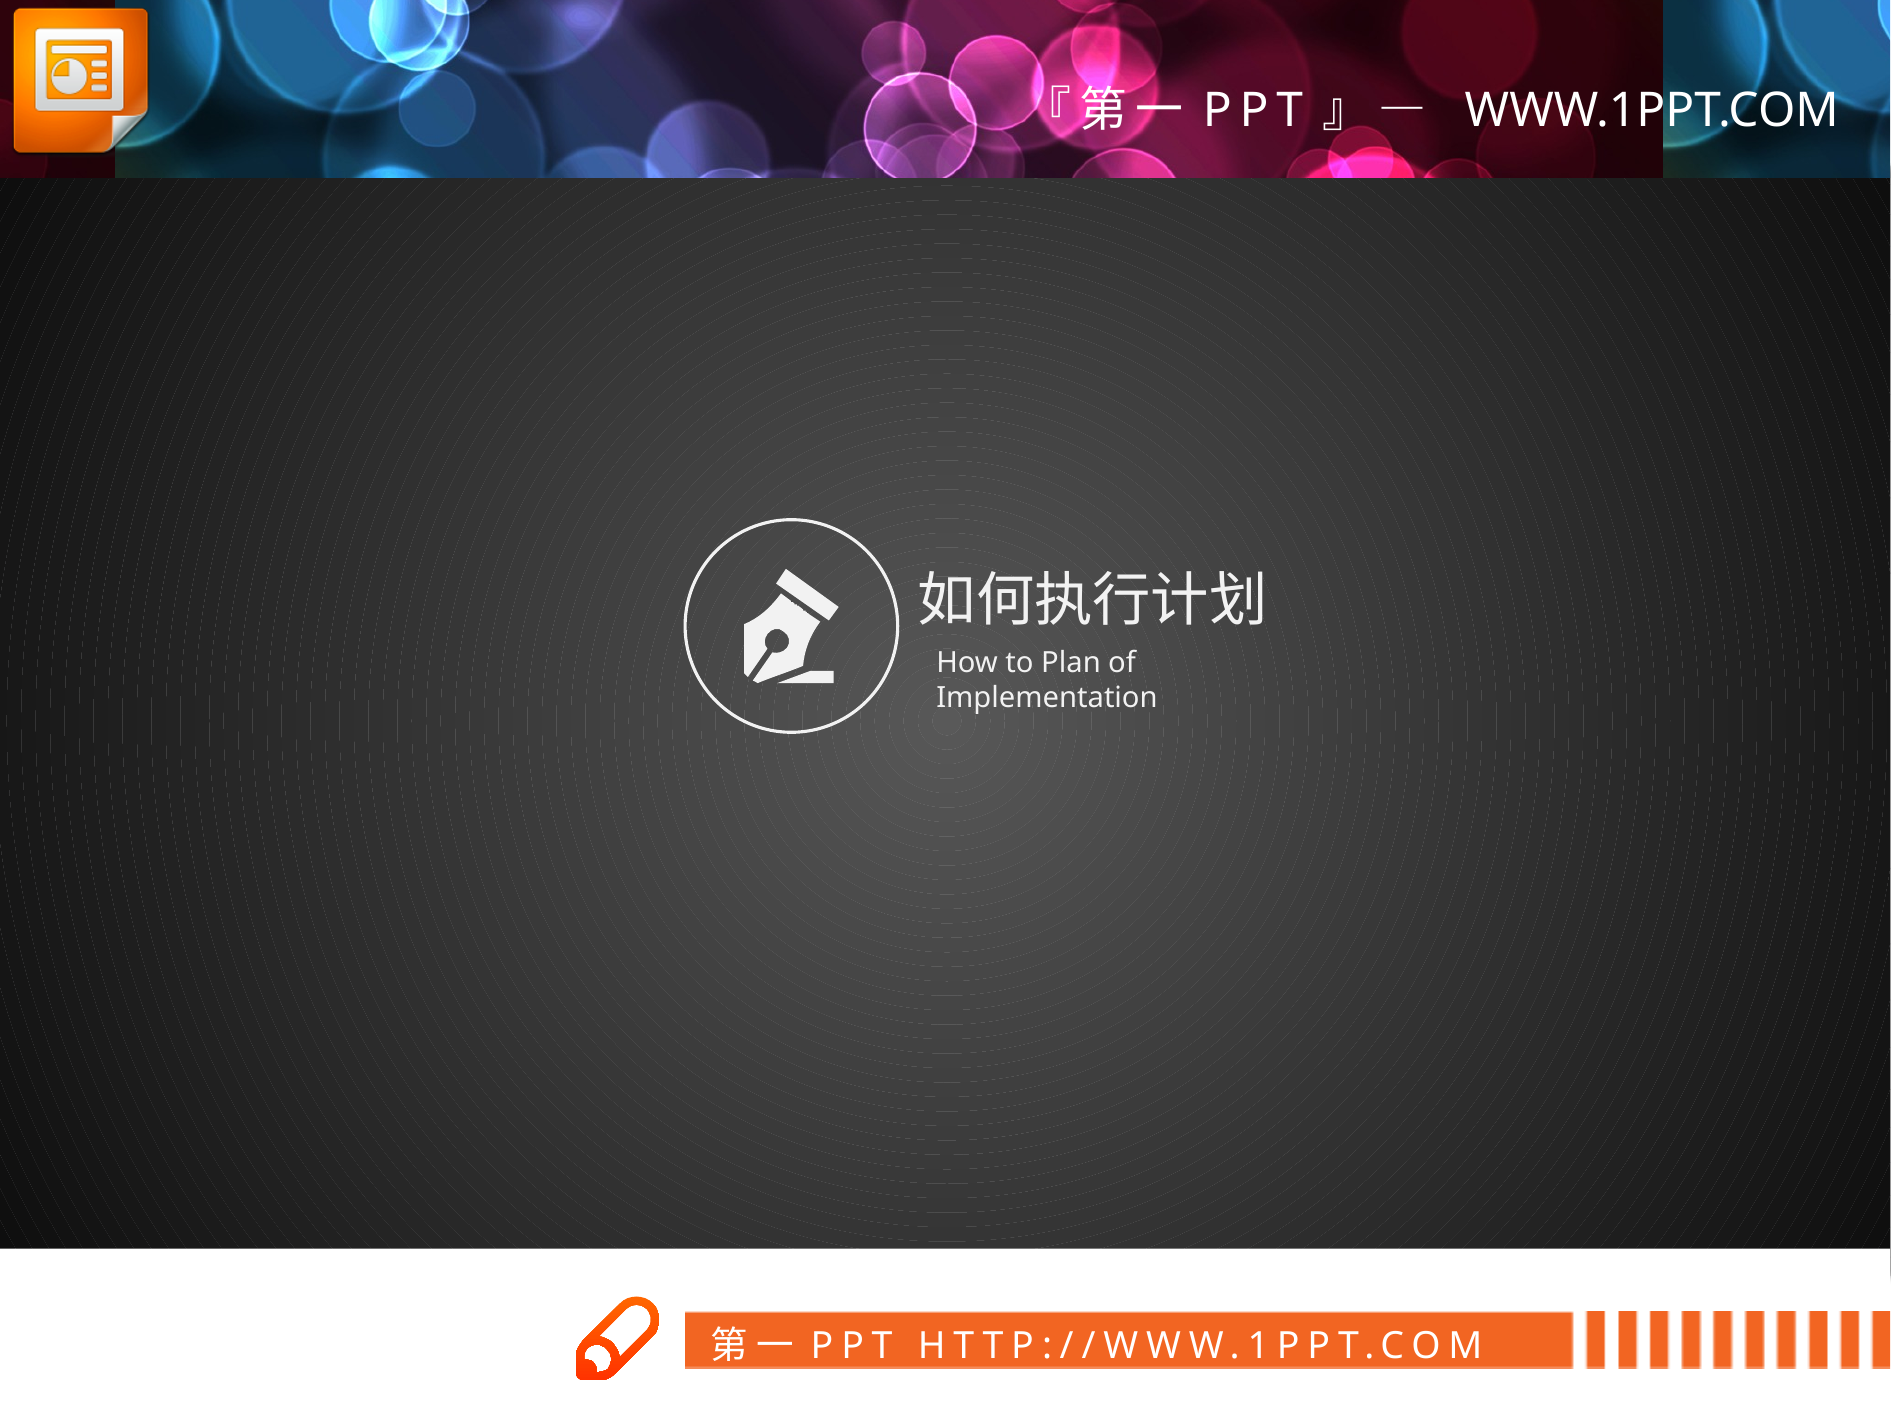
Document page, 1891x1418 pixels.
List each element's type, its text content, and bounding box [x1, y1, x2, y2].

picture [685, 1311, 1891, 1369]
text_box How to Plan of Implementation [921, 636, 1318, 722]
text_box [744, 593, 821, 684]
picture [0, 0, 1891, 178]
text_box [777, 670, 834, 684]
text_box [776, 568, 839, 621]
text_box [685, 519, 897, 733]
text_box 如何执行计划 [886, 555, 1300, 640]
